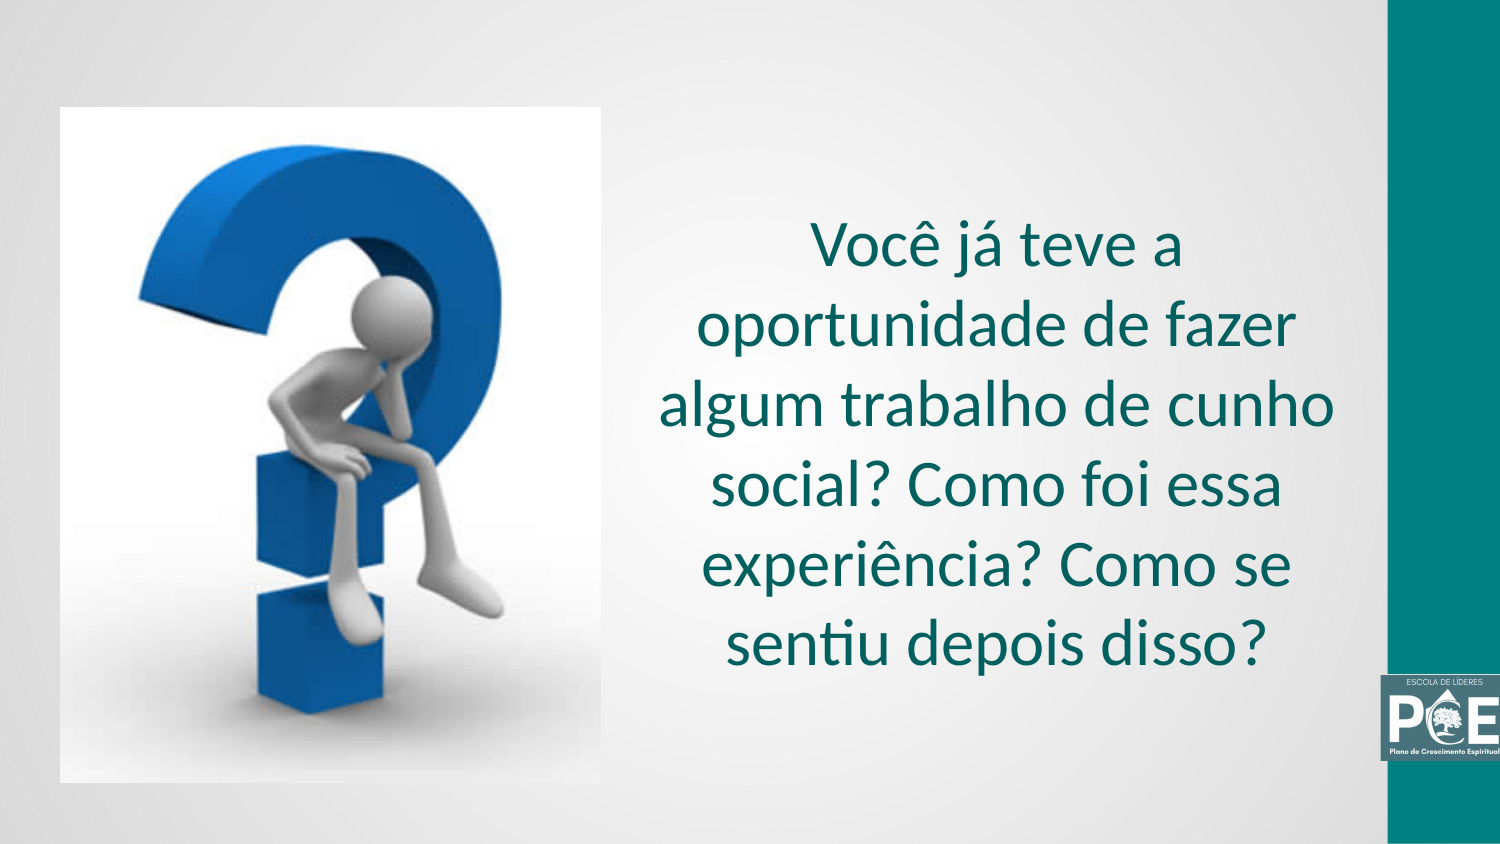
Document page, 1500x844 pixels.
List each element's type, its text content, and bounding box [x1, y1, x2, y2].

text_box Você já teve a oportunidade de fazer algum trabalho de cunho social? Como foi essa experiência? Como se sentiu depois disso? [650, 192, 1344, 687]
picture [1380, 674, 1500, 761]
picture [59, 106, 601, 783]
